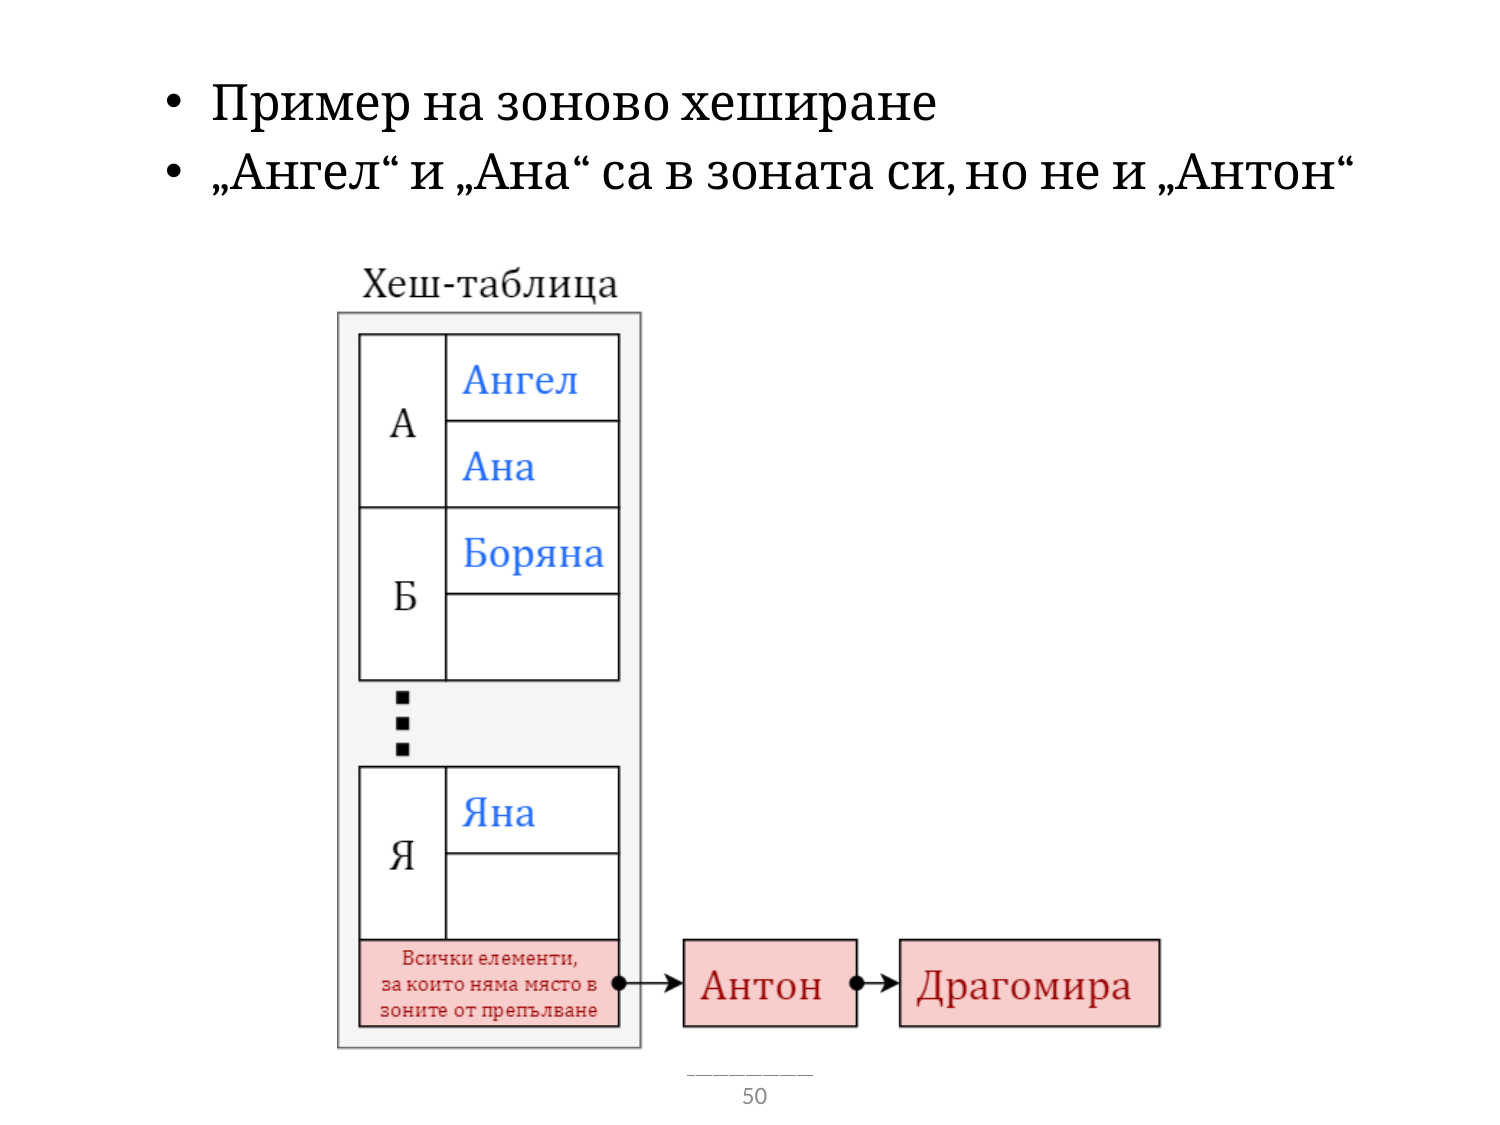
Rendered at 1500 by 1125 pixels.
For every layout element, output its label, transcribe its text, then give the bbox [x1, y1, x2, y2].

list Пример на зоново хеширане „Ангел“ и „Ана“ са в зоната си, но не и „Антон“ [75, 62, 1450, 1063]
slide_number 50 [579, 1065, 930, 1125]
picture [337, 247, 1163, 1051]
